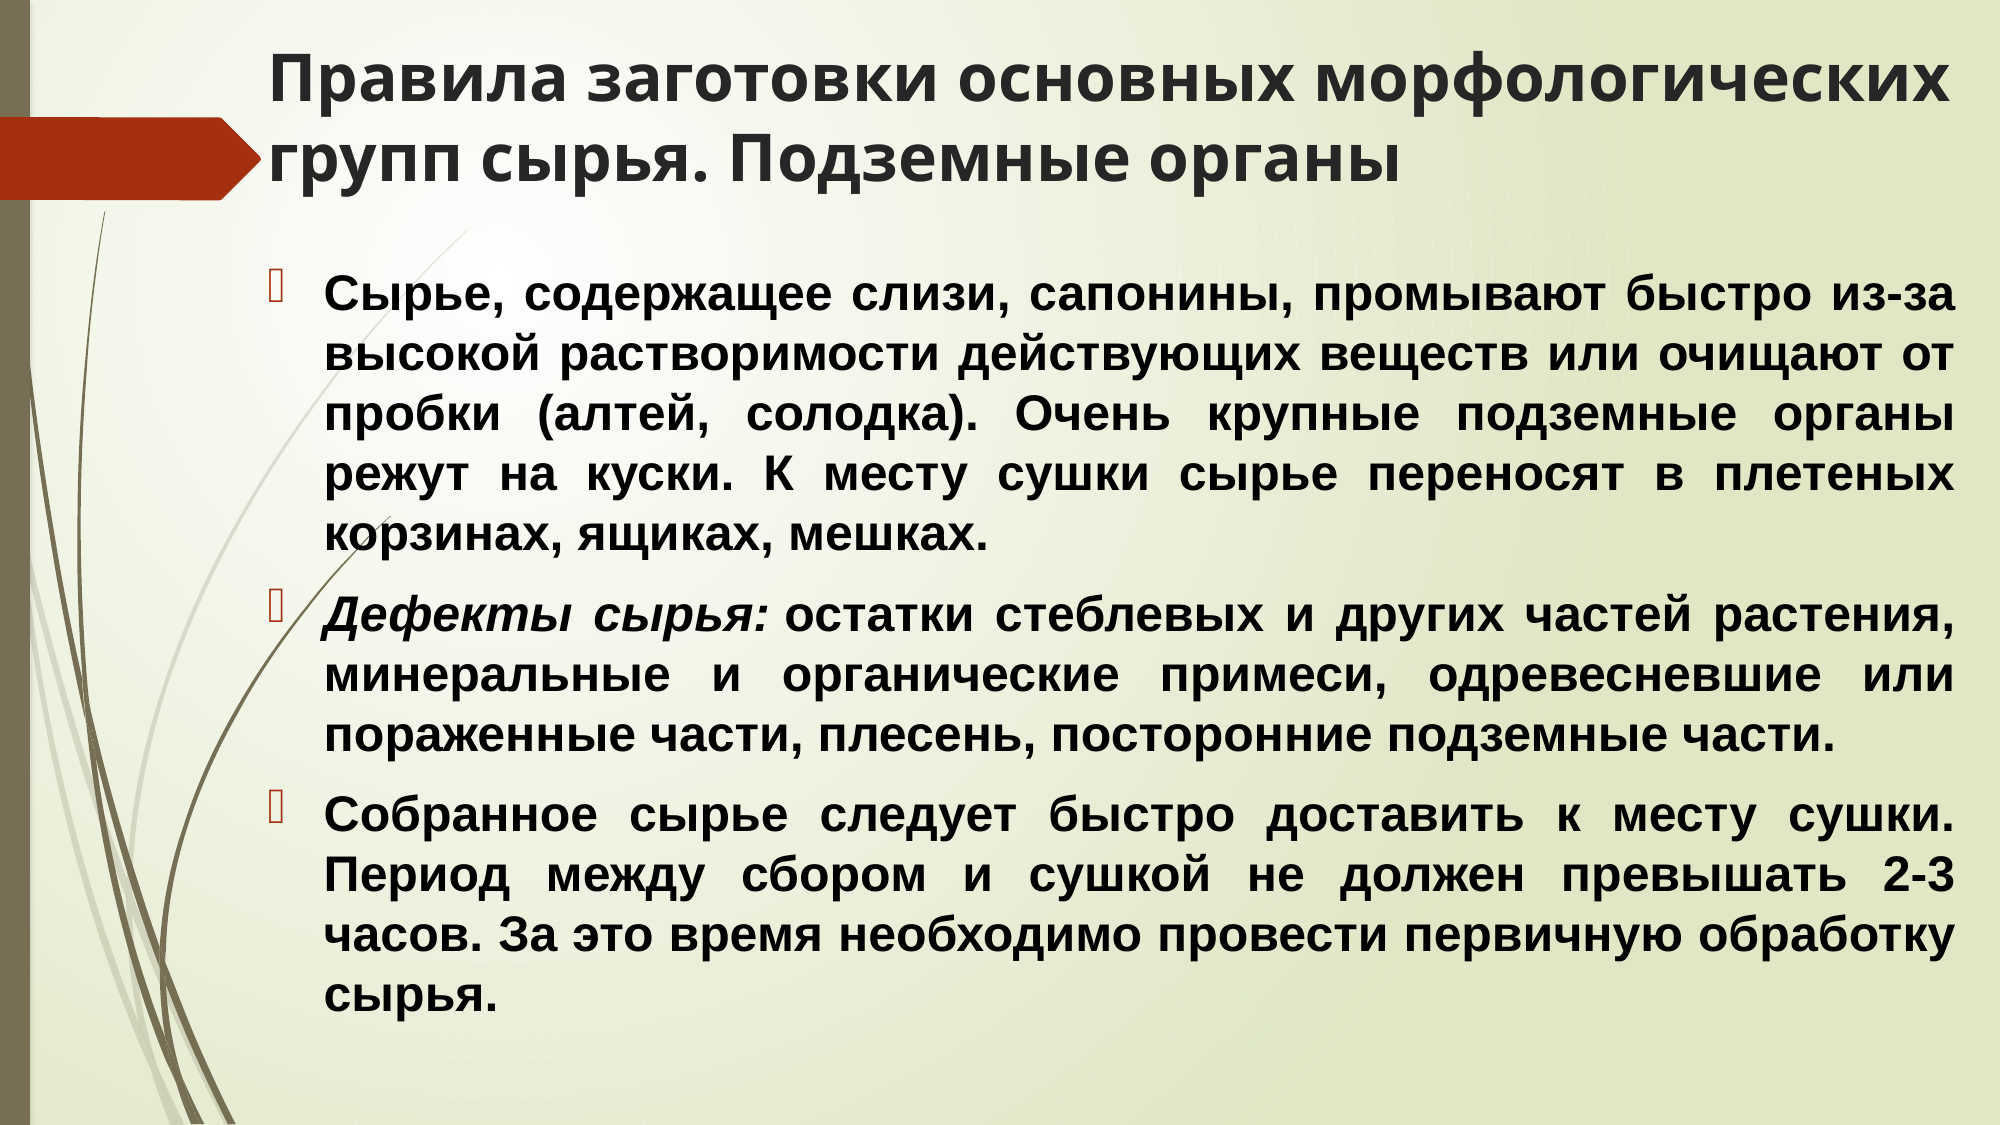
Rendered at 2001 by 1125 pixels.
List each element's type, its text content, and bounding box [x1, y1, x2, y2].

title Правила заготовки основных морфологических групп сырья. Подземные органы [252, 28, 1971, 252]
list Сырье, содержащее слизи, сапонины, промывают быстро из-за высокой растворимости действующих веществ или очищают от пробки (алтей, солодка). Очень крупные подземные органы режут на куски. К месту сушки сырье переносят в плетеных корзинах, ящиках, мешках. Дефекты сырья: остатки стеблевых и других частей растения, минеральные и органические примеси, одревесневшие или пораженные части, плесень, посторонние подземные части. Собранное сырье следует быстро доставить к месту сушки. Период между сбором и сушкой не должен превышать 2-3 часов. За это время необходимо провести первичную обработку сырья. [252, 252, 1971, 1097]
